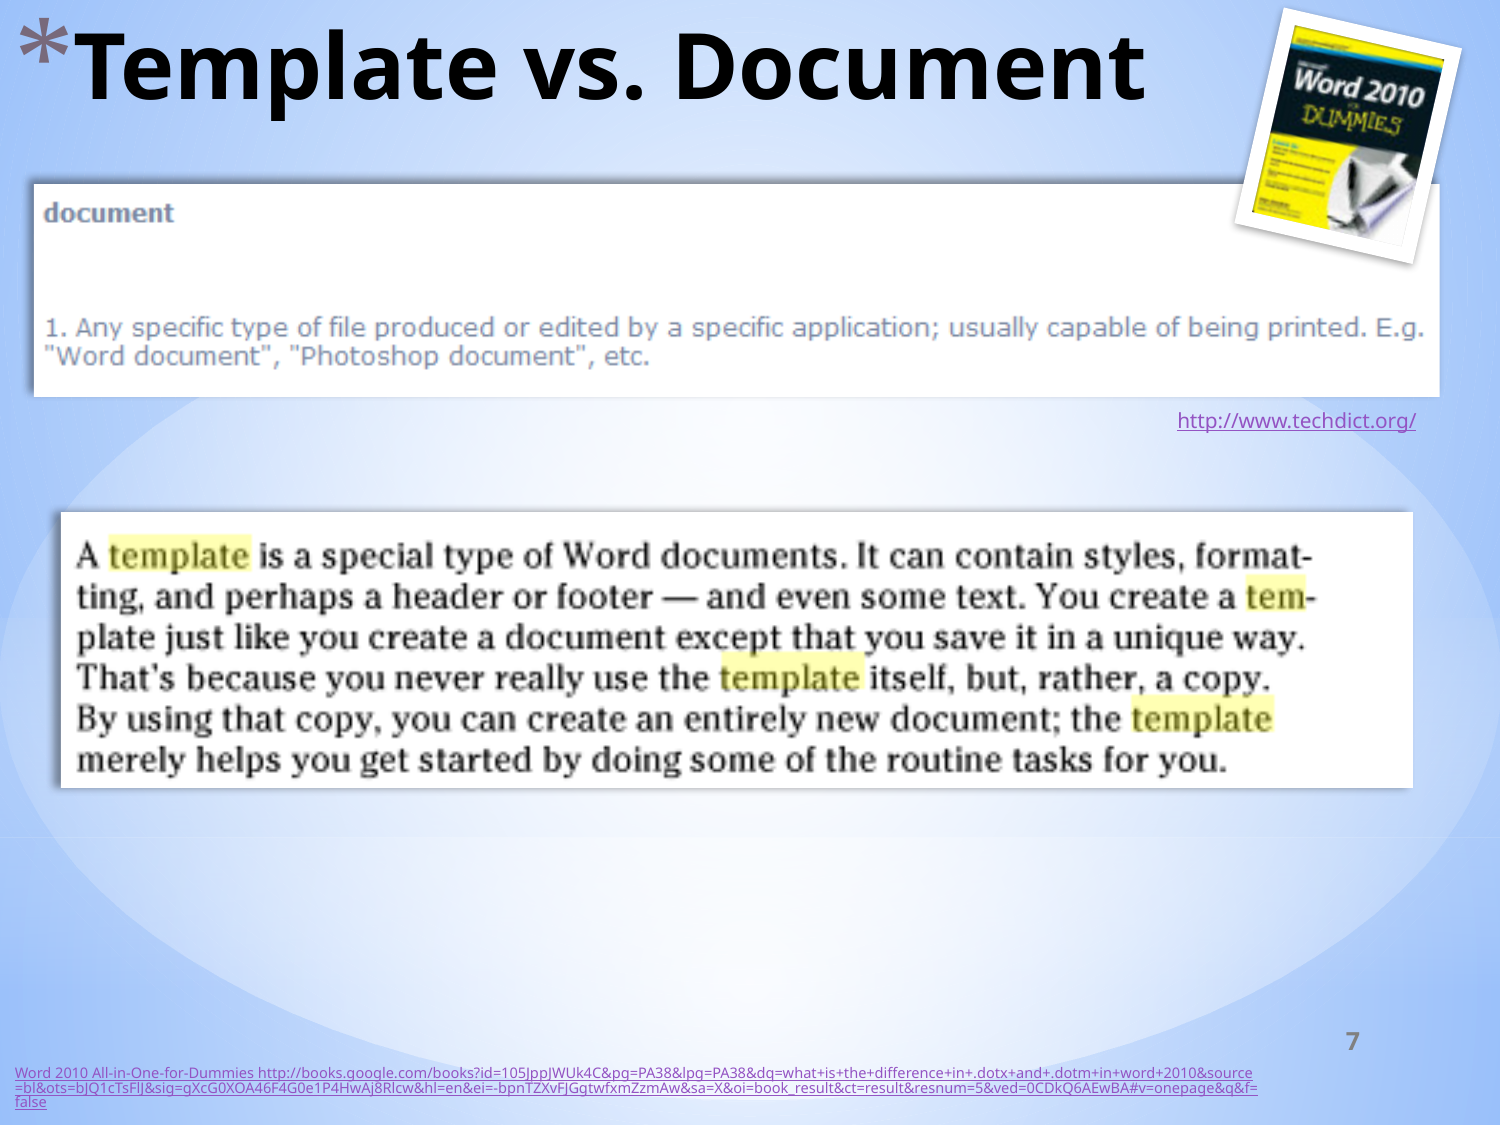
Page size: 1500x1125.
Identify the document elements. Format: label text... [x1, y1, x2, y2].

title Template vs. Document [0, 0, 1475, 188]
text_box Word 2010 All-in-One-for-Dummies http://books.google.com/books?id=105JppJWUk4C&pg=PA38&lpg=PA38&dq=what+is+the+difference+in+.dotx+and+.dotm+in+word+2010&source=bl&ots=bJQ1cTsFlJ&sig=gXcG0XOA46F4G0e1P4HwAj8Rlcw&hl=en&ei=-bpnTZXvFJGgtwfxmZzmAw&sa=X&oi=book_result&ct=result&resnum=5&ved=0CDkQ6AEwBA#v=onepage&q&f=false [0, 1056, 1275, 1092]
slide_number 7 [1074, 1012, 1375, 1073]
picture [33, 26, 1444, 397]
picture [60, 512, 1414, 788]
text_box http://www.techdict.org/ [1162, 399, 1475, 443]
